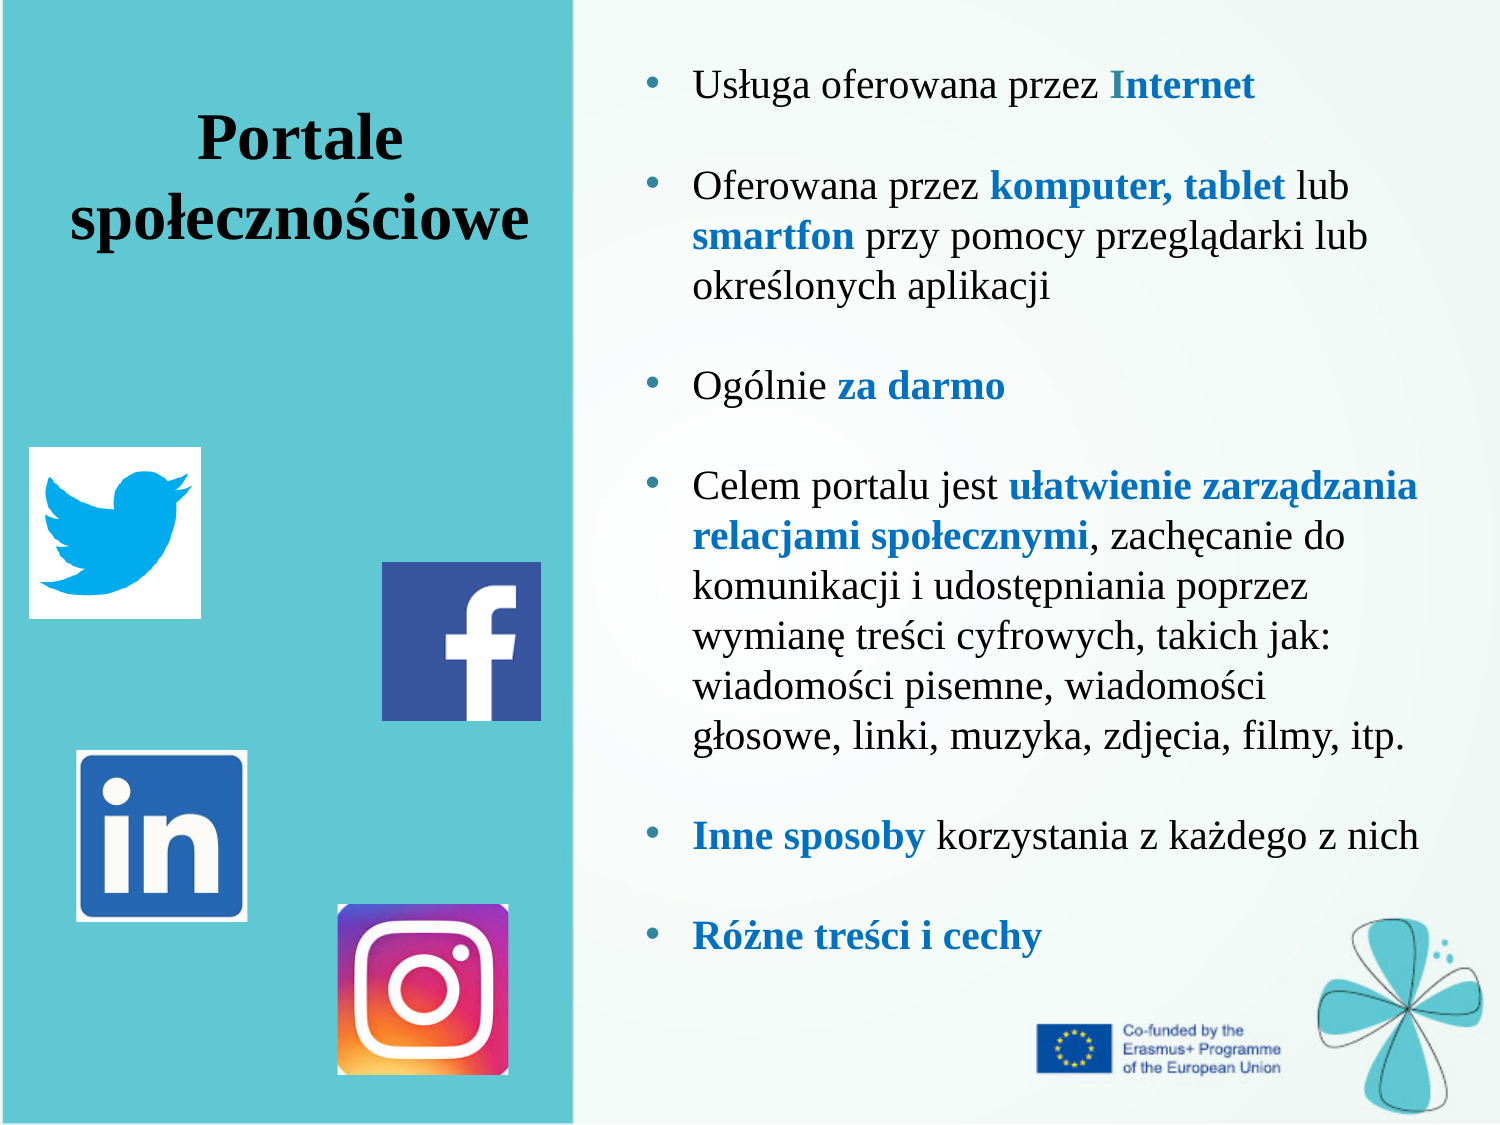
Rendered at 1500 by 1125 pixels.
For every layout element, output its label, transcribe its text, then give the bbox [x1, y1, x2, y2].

text_box Usługa oferowana przez Internet Oferowana przez komputer, tablet lub smartfon przy pomocy przeglądarki lub określonych aplikacji Ogólnie za darmo Celem portalu jest ułatwienie zarządzania relacjami społecznymi, zachęcanie do komunikacji i udostępniania poprzez wymianę treści cyfrowych, takich jak: wiadomości pisemne, wiadomości głosowe, linki, muzyka, zdjęcia, filmy, itp. Inne sposoby korzystania z każdego z nich Różne treści i cechy [630, 49, 1436, 966]
picture [0, 0, 1500, 1125]
text_box Portale społecznościowe [29, 85, 573, 260]
